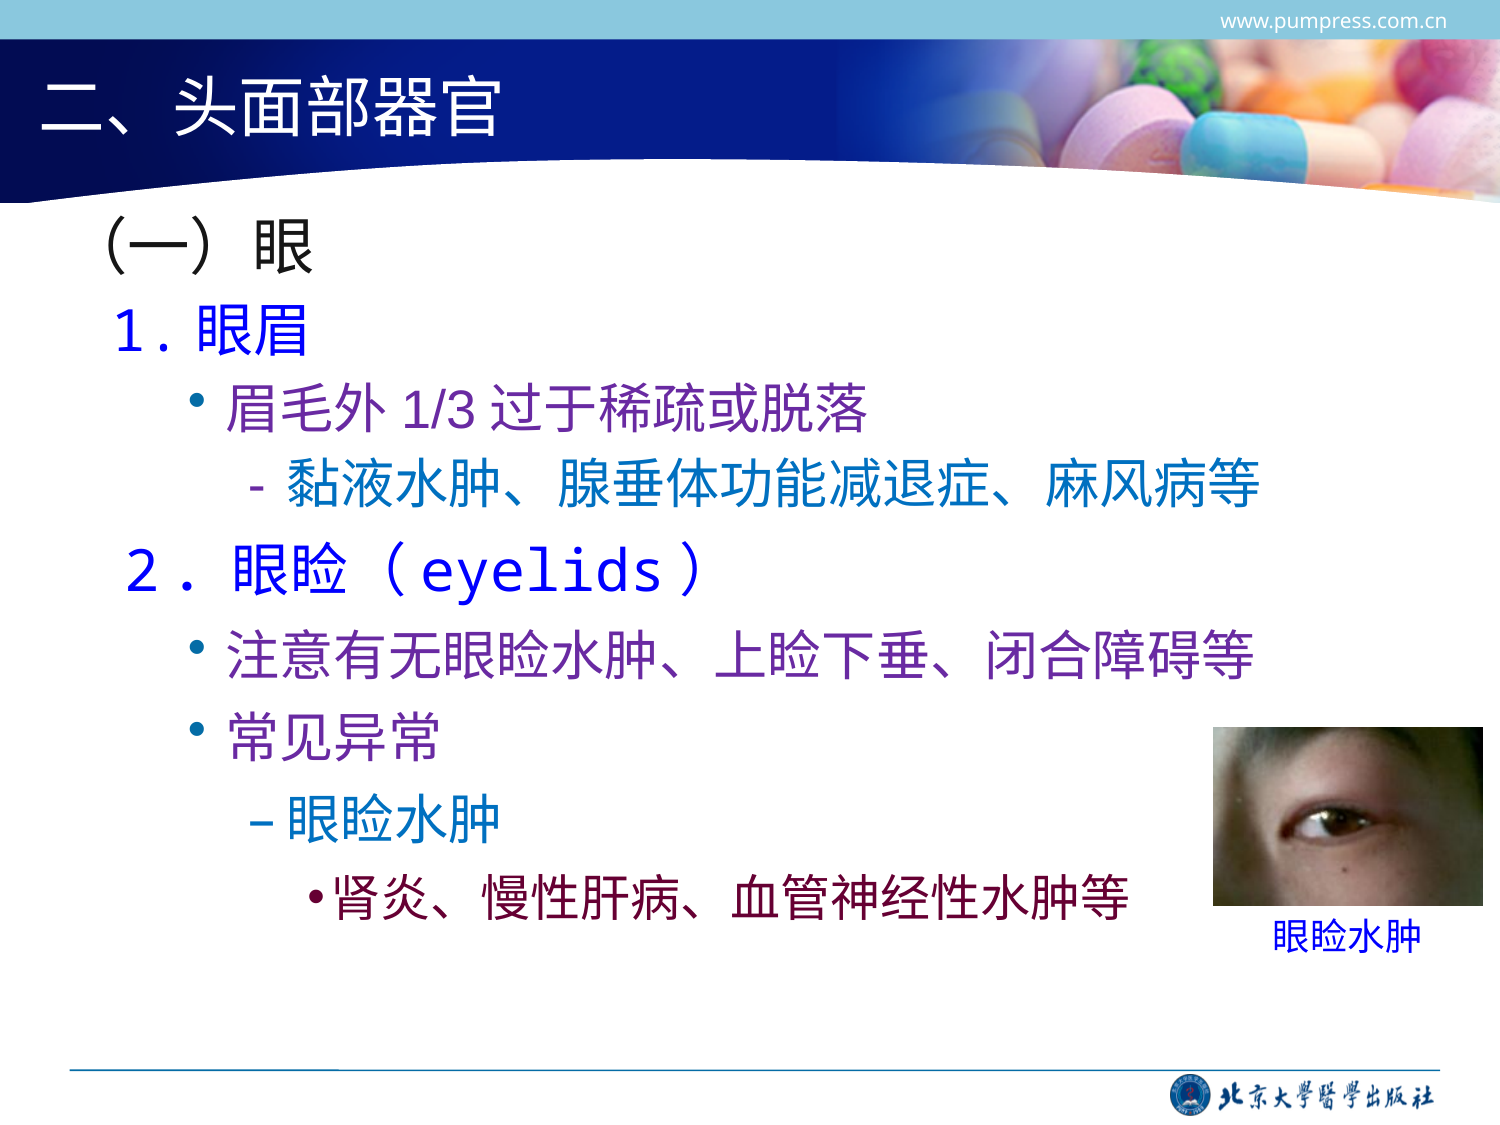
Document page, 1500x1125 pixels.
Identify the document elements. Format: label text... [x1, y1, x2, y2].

picture [1213, 727, 1483, 906]
title 二、头面部器官 [23, 58, 1349, 152]
picture [1170, 1074, 1436, 1118]
slide_number www.pumpress.com.cn [1024, 0, 1463, 38]
picture [0, 40, 1500, 203]
list （一）眼 1.眼眉 眉毛外1/3过于稀疏或脱落 黏液水肿、腺垂体功能减退症、麻风病等 2．眼睑（eyelids） 注意有无眼睑水肿、上睑下垂、闭合障碍等 常见异常 眼睑水肿 肾炎、慢性肝病、血管神经性水肿等 [49, 198, 1463, 1026]
text_box 眼睑水肿 [1258, 914, 1438, 965]
